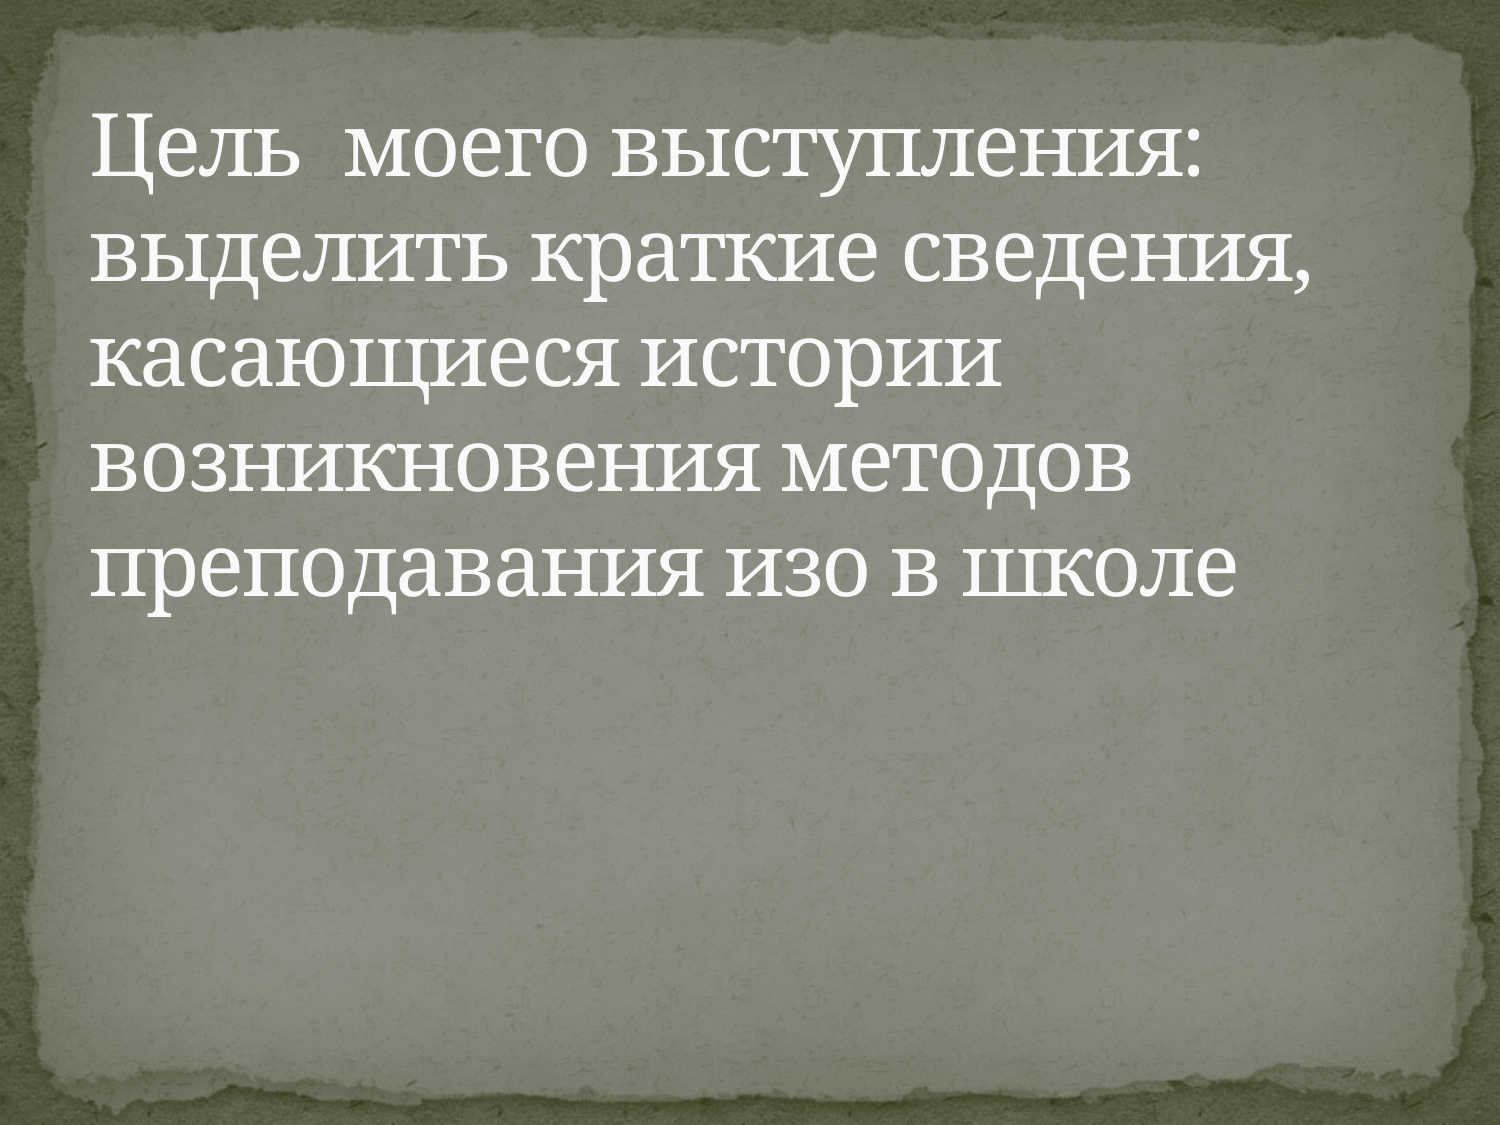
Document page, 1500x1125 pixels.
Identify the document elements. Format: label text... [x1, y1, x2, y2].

title Цель моего выступления: выделить краткие сведения, касающиеся истории возникновения методов преподавания изо в школе [74, 24, 1425, 727]
